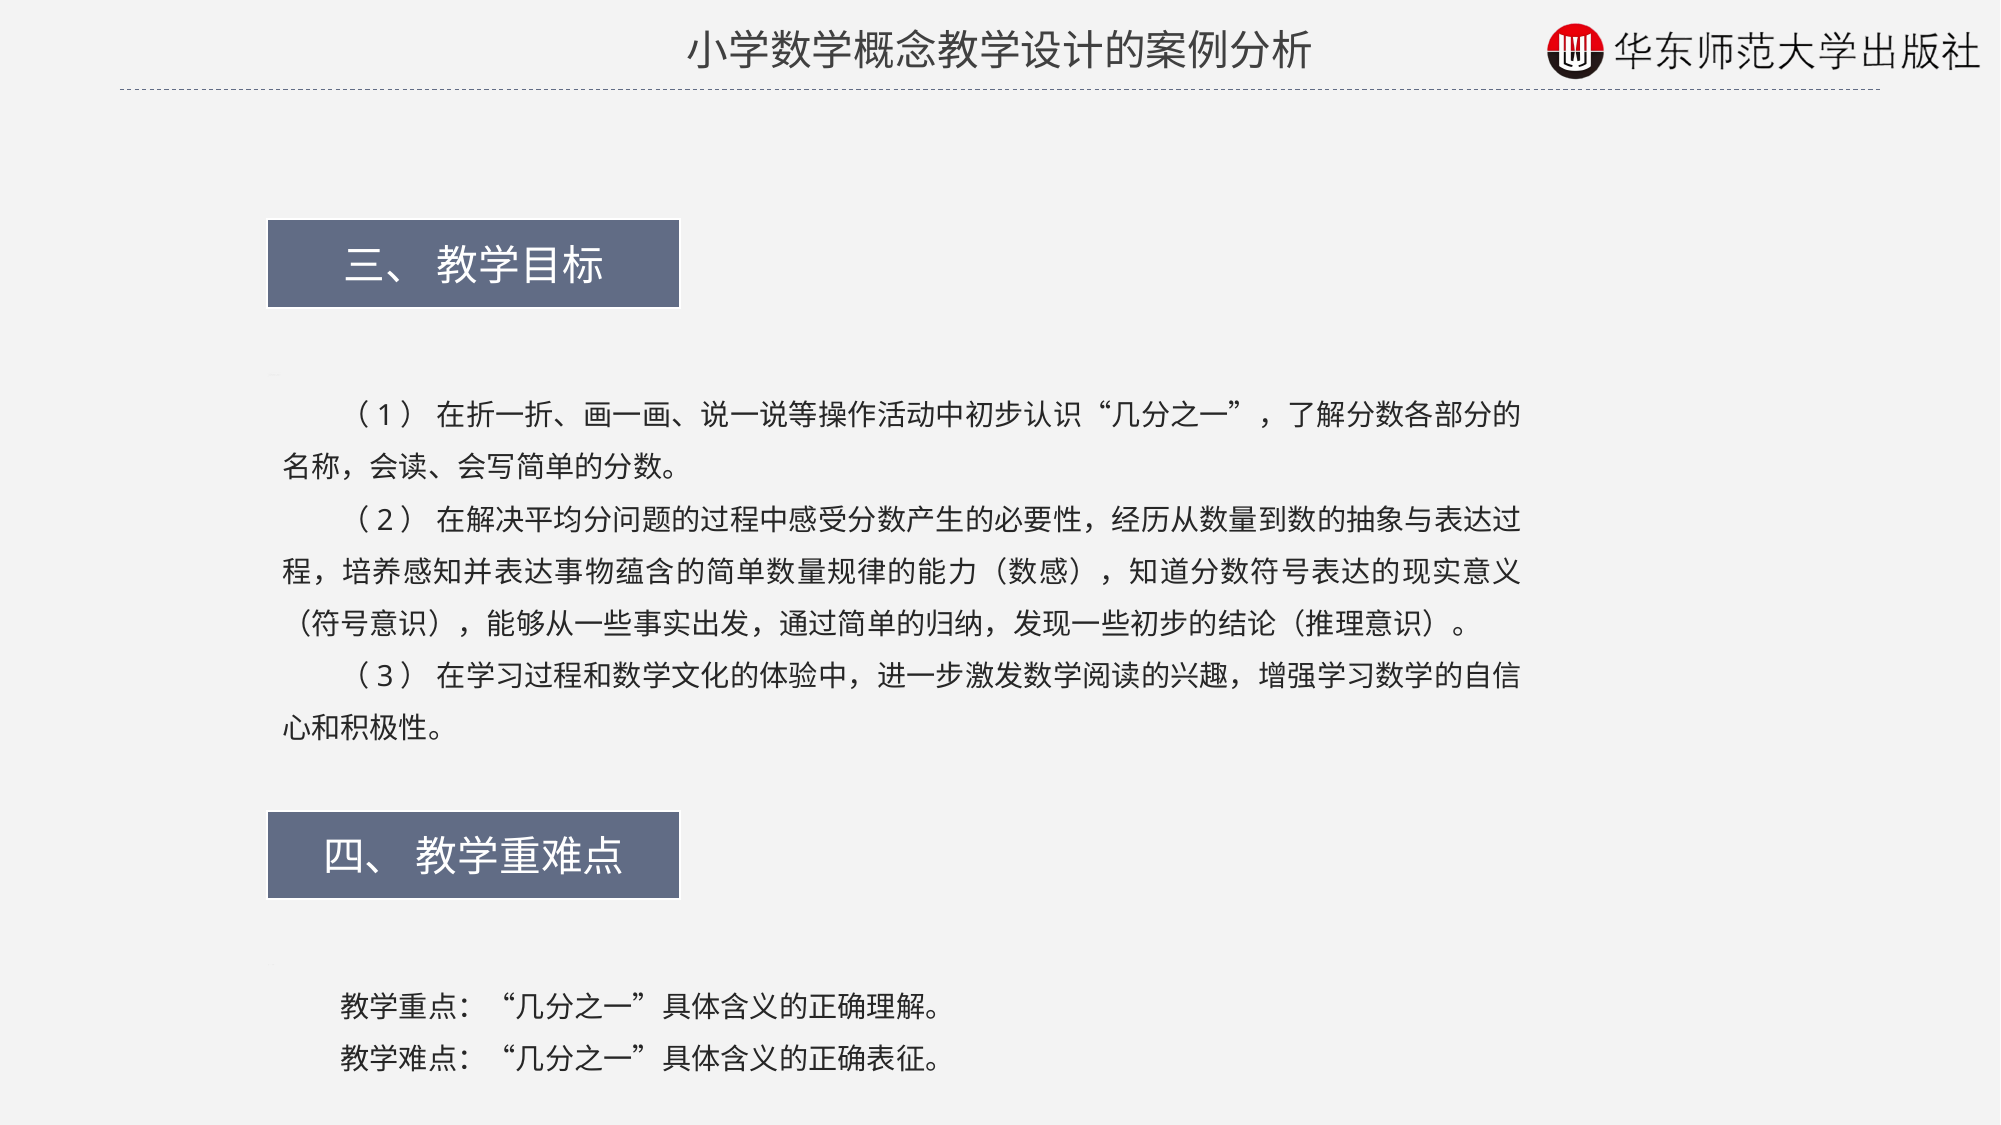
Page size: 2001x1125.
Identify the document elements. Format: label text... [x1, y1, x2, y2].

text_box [1536, 13, 1989, 83]
text_box （1） 在折一折、画一画、说一说等操作活动中初步认识“几分之一”，了解分数各部分的名称，会读、会写简单的分数。 （2） 在解决平均分问题的过程中感受分数产生的必要性，经历从数量到数的抽象与表达过程，培养感知并表达事物蕴含的简单数量规律的能力（数感），知道分数符号表达的现实意义（符号意识），能够从一些事实出发，通过简单的归纳，发现一些初步的结论（推理意识）。 （3） 在学习过程和数学文化的体验中，进一步激发数学阅读的兴趣，增强学习数学的自信心和积极性。 [267, 372, 1537, 752]
text_box 三、 教学目标 [266, 218, 681, 309]
text_box 小学数学概念教学设计的案例分析 [680, 23, 1320, 74]
text_box 教学重点：“几分之一”具体含义的正确理解。 教学难点：“几分之一”具体含义的正确表征。 [267, 963, 1537, 1083]
text_box 四、 教学重难点 [266, 810, 681, 900]
